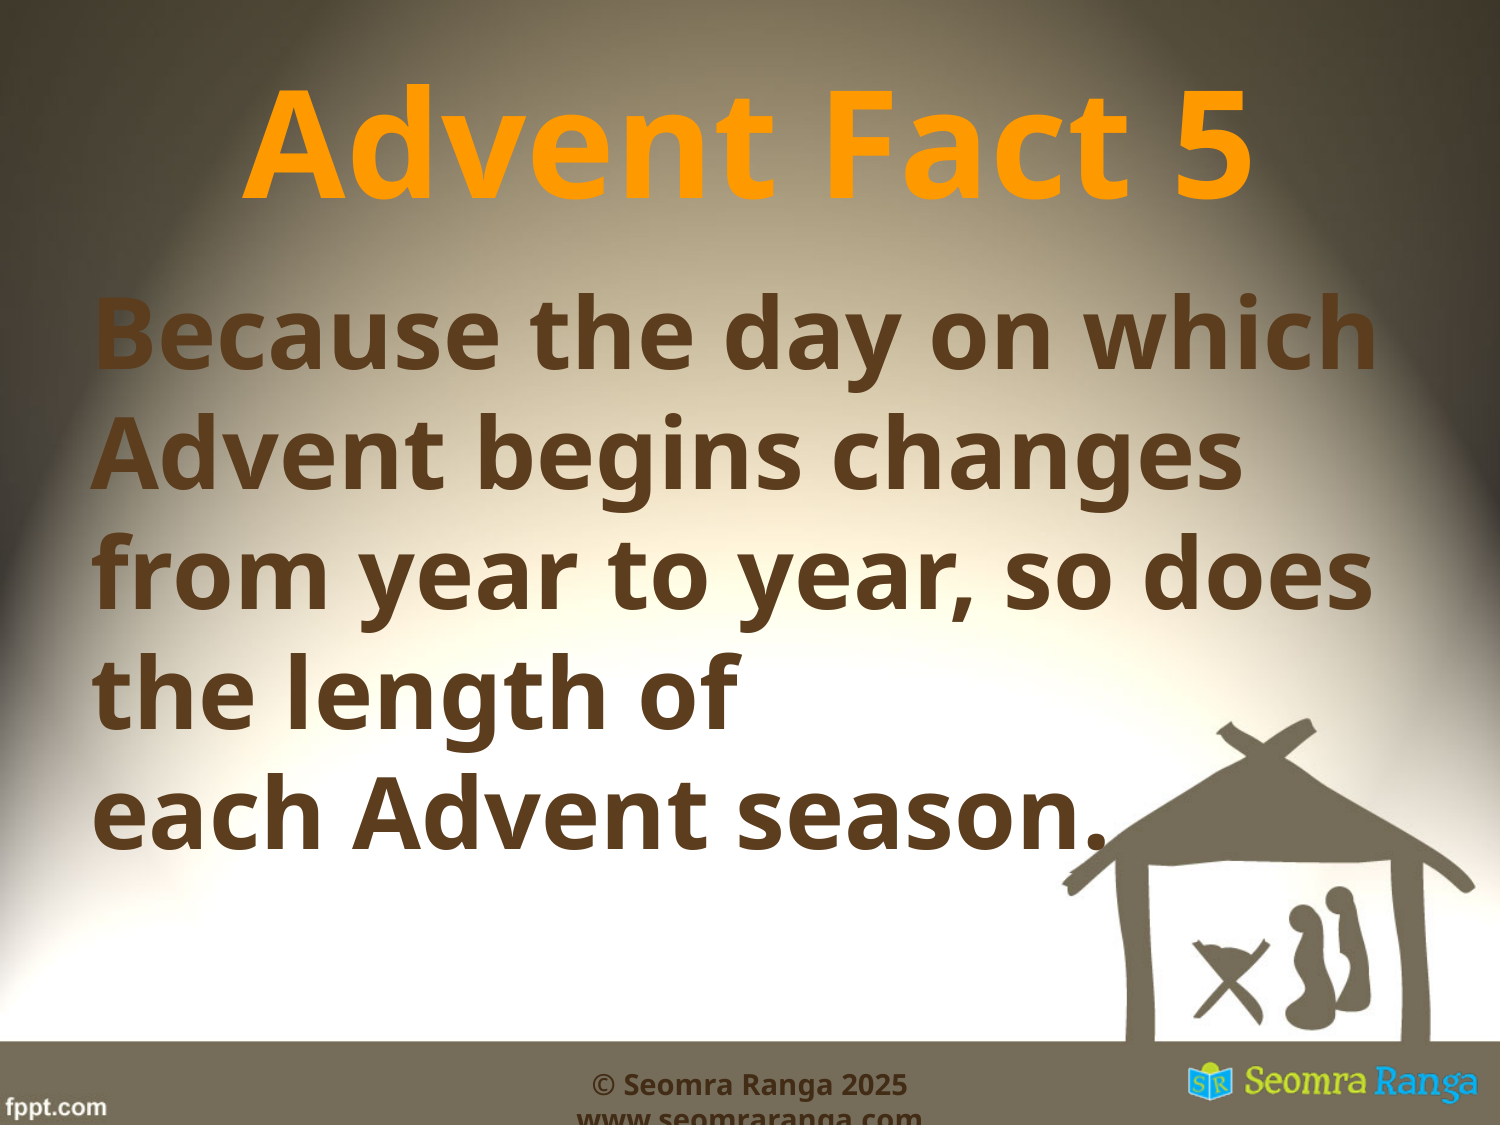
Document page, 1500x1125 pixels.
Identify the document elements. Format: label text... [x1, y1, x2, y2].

picture [0, 0, 1500, 1125]
list Because the day on which Advent begins changes from year to year, so does the length of each Advent season. [75, 262, 1425, 1005]
title Advent Fact 5 [75, 45, 1425, 233]
text_box © Seomra Ranga 2025 www.seomraranga.com [401, 1058, 1099, 1125]
